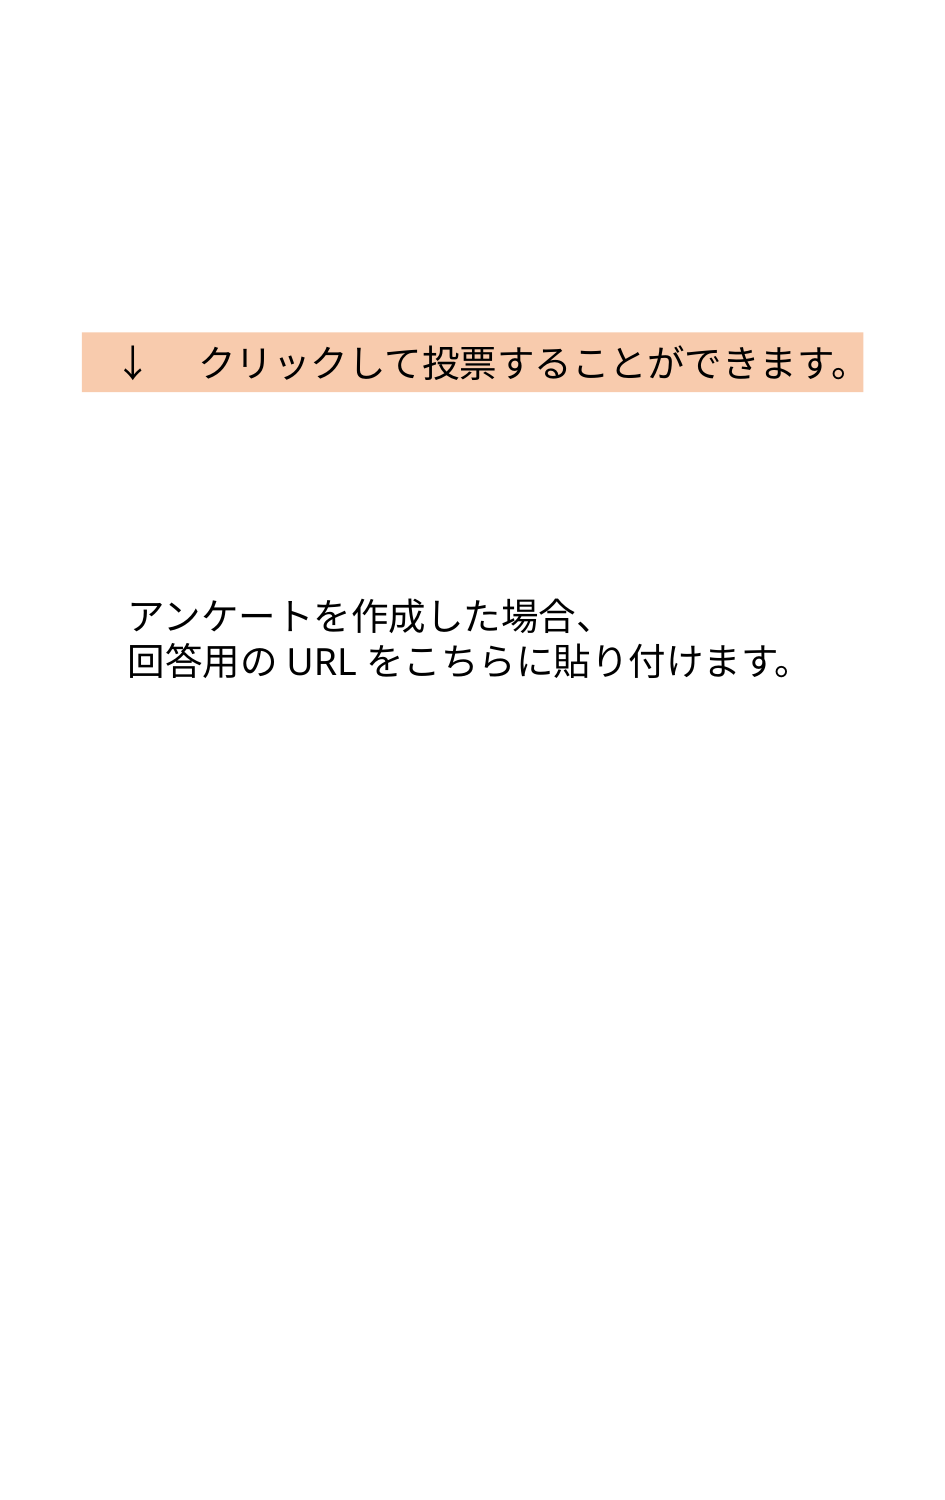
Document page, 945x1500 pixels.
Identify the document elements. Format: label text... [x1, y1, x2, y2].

text_box アンケートを作成した場合、 回答用のURLをこちらに貼り付けます。 [112, 585, 848, 691]
text_box ↓ クリックして投票することができます。 [81, 332, 864, 393]
